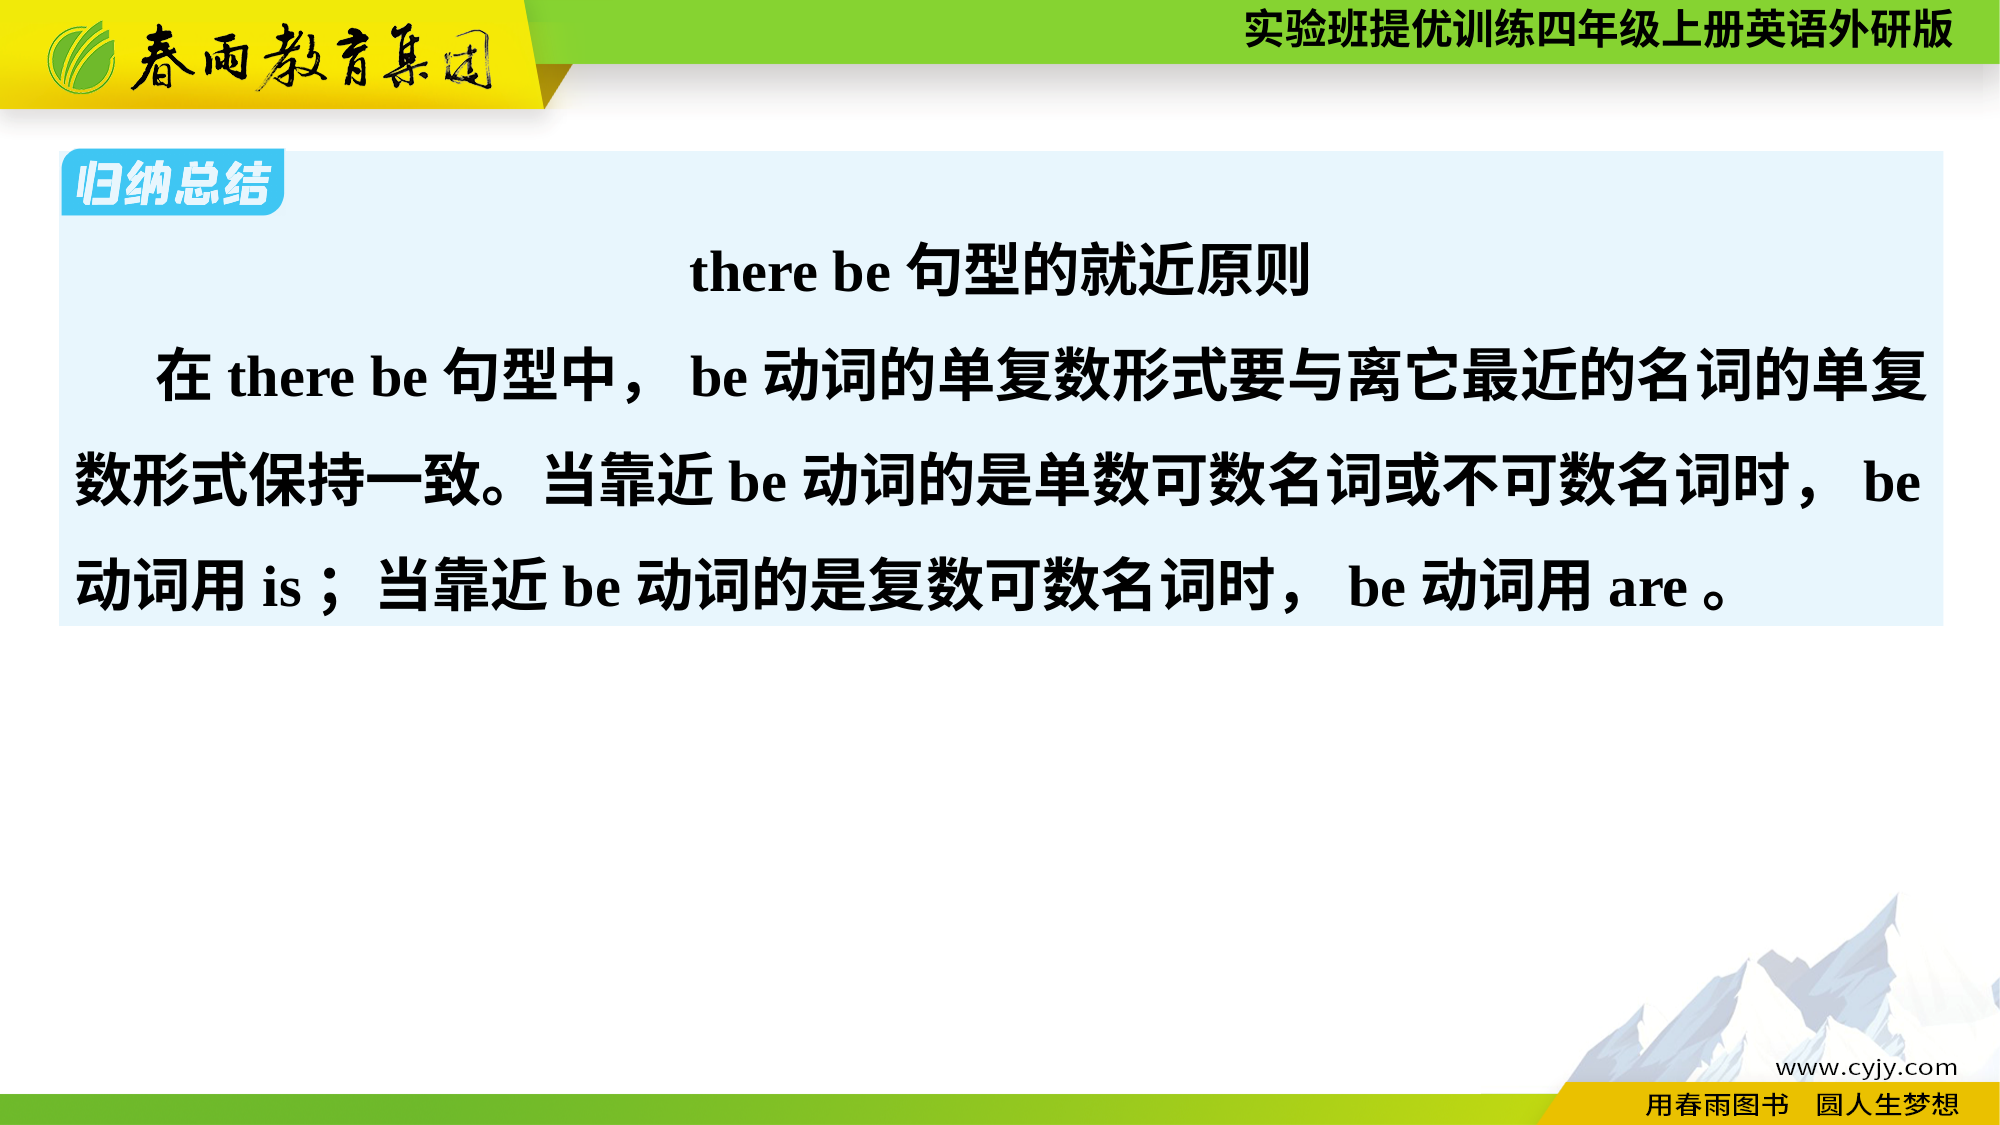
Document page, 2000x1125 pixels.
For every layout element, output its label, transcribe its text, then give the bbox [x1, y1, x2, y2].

picture [0, 0, 2000, 1125]
text_box there be句型的就近原则 在there be句型中，be动词的单复数形式要与离它最近的名词的单复数形式保持一致。当靠近be动词的是单数可数名词或不可数名词时，be动词用is；当靠近be动词的是复数可数名词时，be动词用are。 [59, 151, 1944, 626]
